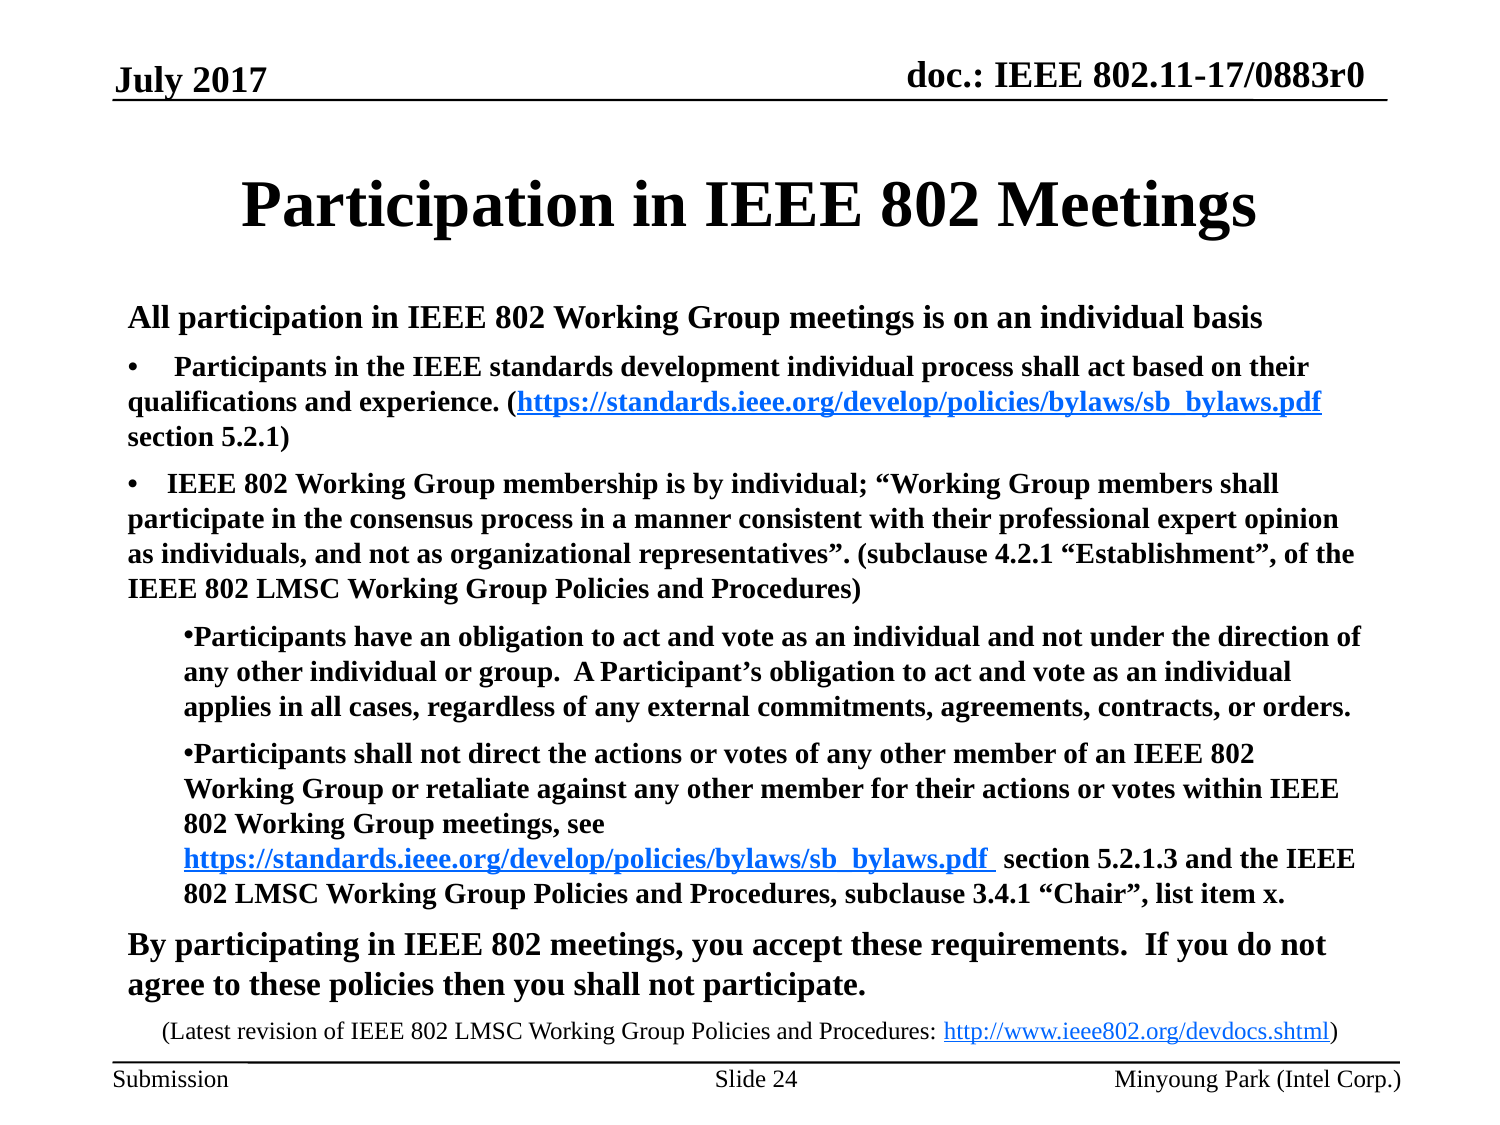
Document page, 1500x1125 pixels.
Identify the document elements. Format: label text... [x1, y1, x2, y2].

footer Minyoung Park (Intel Corp.) [949, 1061, 1402, 1093]
slide_number Slide 24 [712, 1061, 800, 1093]
list All participation in IEEE 802 Working Group meetings is on an individual basis • Participants in the IEEE standards development individual process shall act based on their qualifications and experience. (https://standards.ieee.org/develop/policies/bylaws/sb_bylaws.pdfsection 5.2.1) • IEEE 802 Working Group membership is by individual; “Working Group members shall participate in the consensus process in a manner consistent with their professional expert opinion as individuals, and not as organizational representatives”. (subclause 4.2.1 “Establishment”, of the IEEE 802 LMSC Working Group Policies and Procedures) Participants have an obligation to act and vote as an individual and not under the direction of any other individual or group. A Participant’s obligation to act and vote as an individual applies in all cases, regardless of any external commitments, agreements, contracts, or orders. Participants shall not direct the actions or votes of any other member of an IEEE 802 Working Group or retaliate against any other member for their actions or votes within IEEE 802 Working Group meetings, see https://standards.ieee.org/develop/policies/bylaws/sb_bylaws.pdf section 5.2.1.3 and the IEEE 802 LMSC Working Group Policies and Procedures, subclause 3.4.1 “Chair”, list item x. By participating in IEEE 802 meetings, you accept these requirements. If you do not agree to these policies then you shall not participate. (Latest revision of IEEE 802 LMSC Working Group Policies and Procedures: http://www.ieee802.org/devdocs.shtml) [112, 287, 1388, 1063]
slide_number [114, 54, 374, 101]
title Participation in IEEE 802 Meetings [112, 112, 1388, 287]
